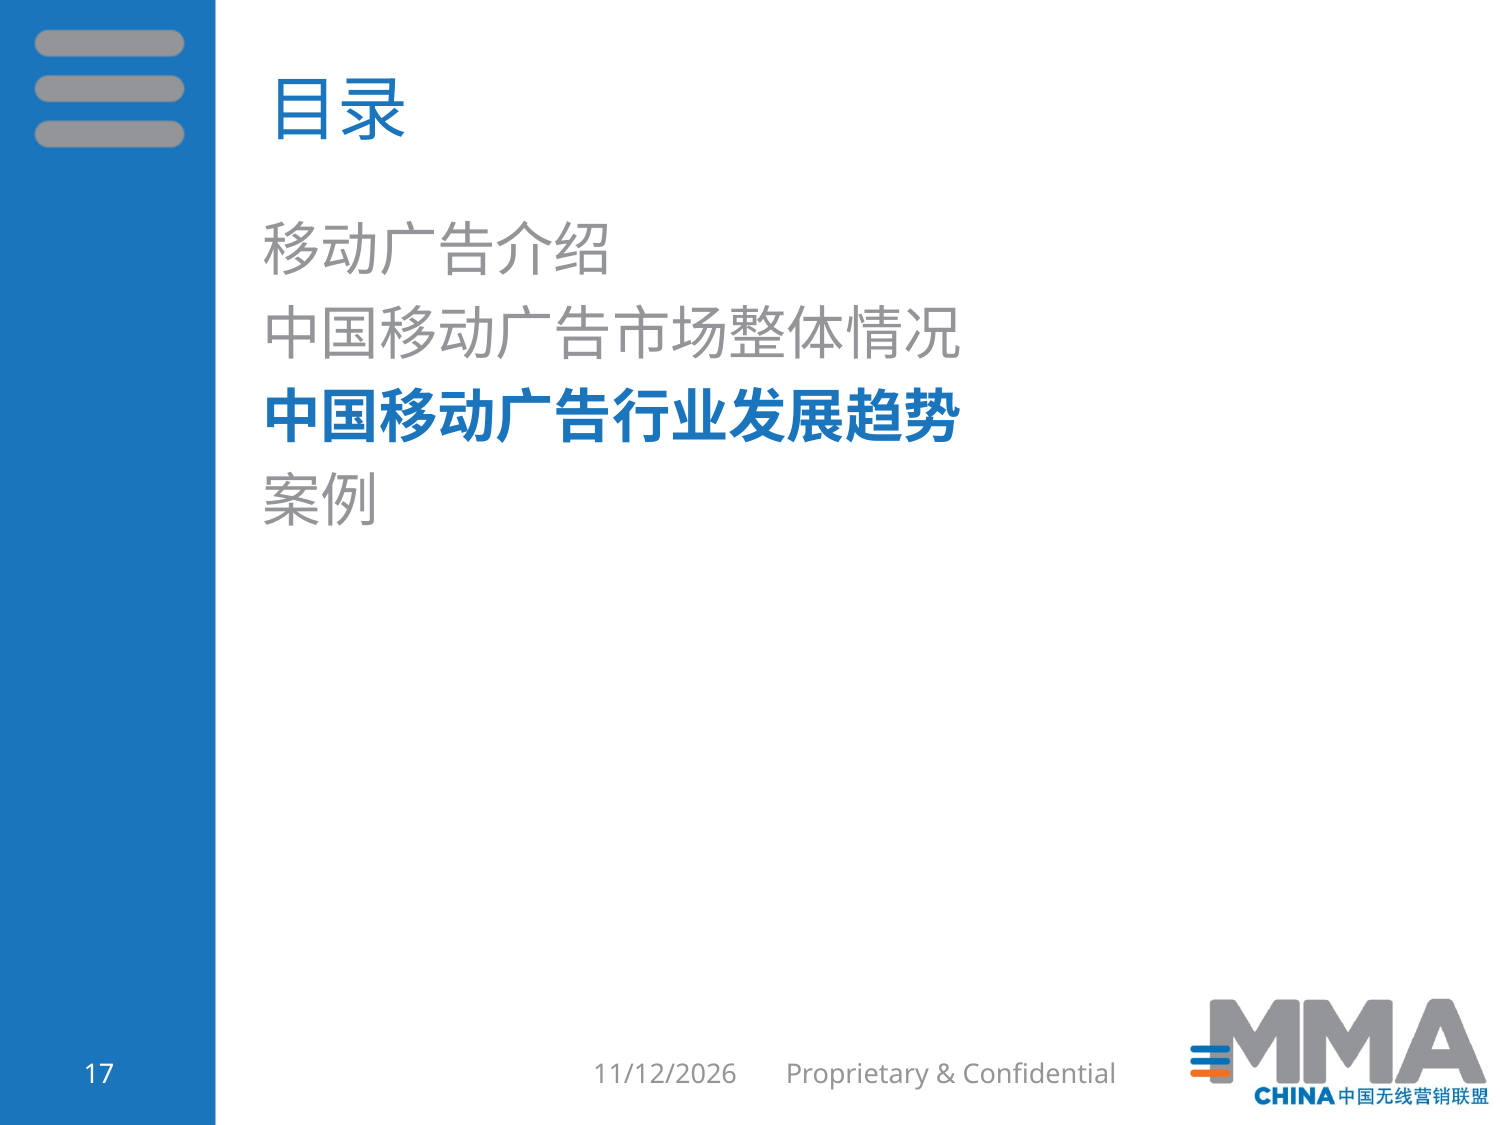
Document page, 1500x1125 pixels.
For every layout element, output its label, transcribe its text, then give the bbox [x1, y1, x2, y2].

list 移动广告介绍 中国移动广告市场整体情况 中国移动广告行业发展趋势 案例 [247, 212, 1461, 590]
footer Proprietary & Confidential [752, 1044, 1150, 1105]
slide_number 17 [41, 1044, 157, 1105]
picture [0, 0, 1500, 1125]
title 目录 [252, 39, 1465, 185]
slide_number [495, 1044, 752, 1105]
